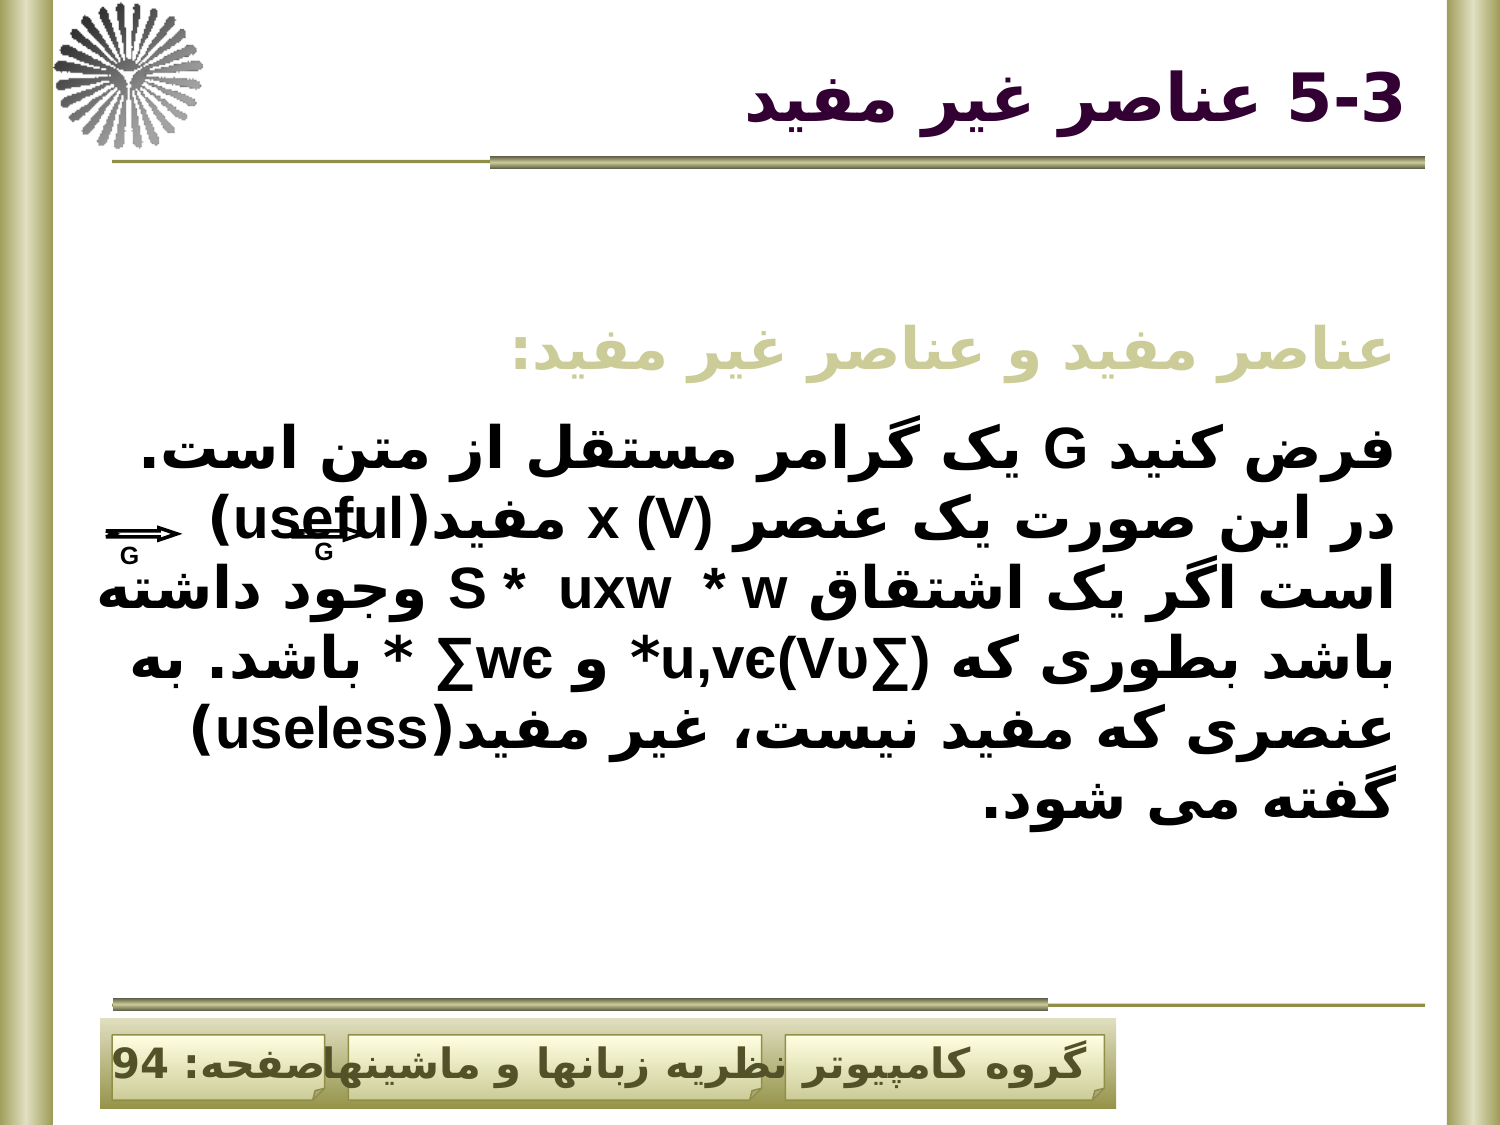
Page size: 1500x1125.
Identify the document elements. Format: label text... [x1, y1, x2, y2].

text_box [40, 303, 1412, 705]
title 5-3 عناصر غیر مفید [147, 42, 1423, 147]
